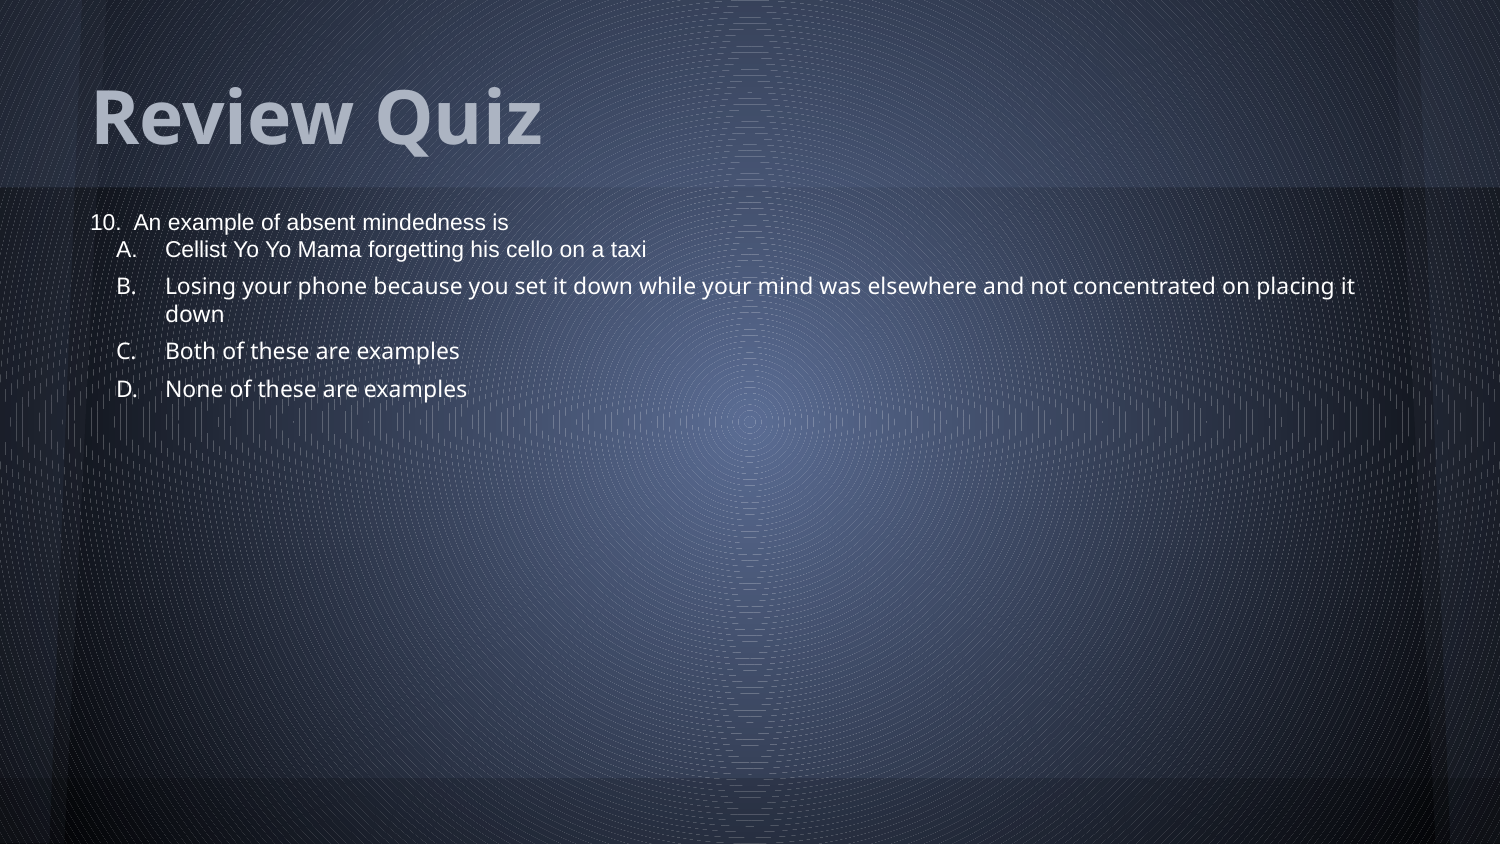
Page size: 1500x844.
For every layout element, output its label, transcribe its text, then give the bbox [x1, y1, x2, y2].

list 10. An example of absent mindedness is Cellist Yo Yo Mama forgetting his cello on a taxi Losing your phone because you set it down while your mind was elsewhere and not concentrated on placing it down Both of these are examples None of these are examples [75, 192, 1425, 804]
title Review Quiz [75, 33, 1425, 175]
